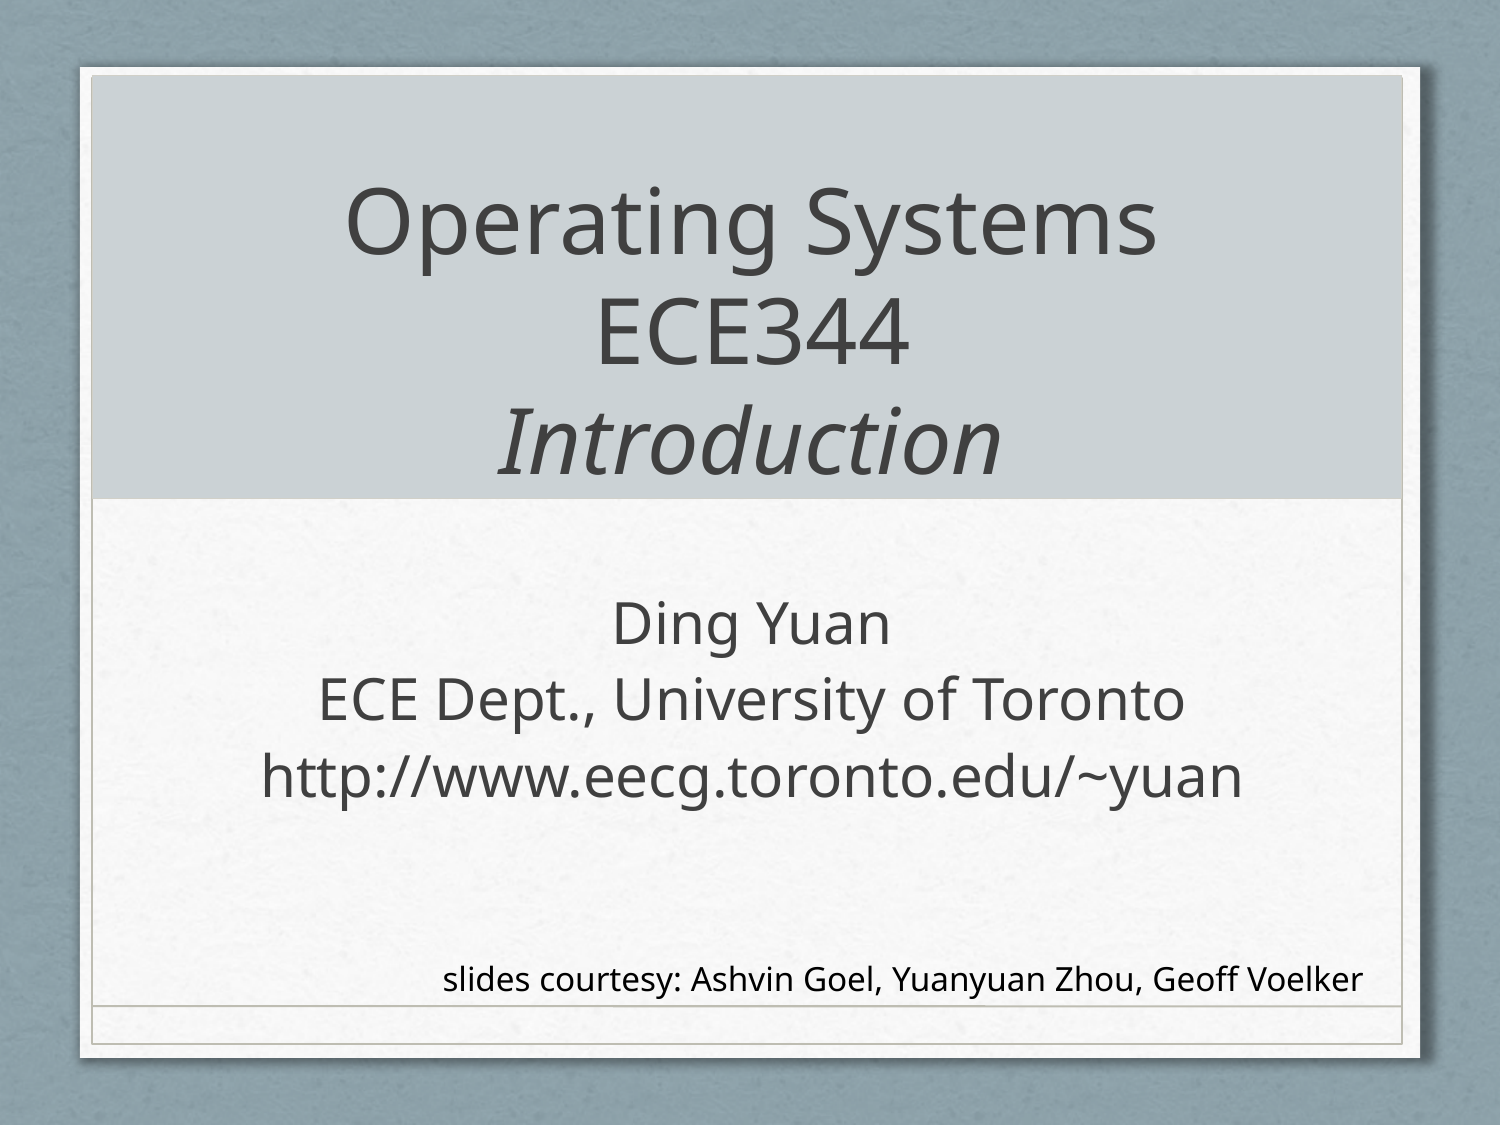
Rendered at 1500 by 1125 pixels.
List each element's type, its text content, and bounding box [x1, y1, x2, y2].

title Operating Systems ECE344 Introduction [150, 184, 1355, 500]
picture [79, 67, 1421, 1058]
subtitle Ding Yuan ECE Dept., University of Toronto http://www.eecg.toronto.edu/~yuan [150, 578, 1355, 867]
text_box slides courtesy: Ashvin Goel, Yuanyuan Zhou, Geoff Voelker [427, 951, 1380, 1006]
